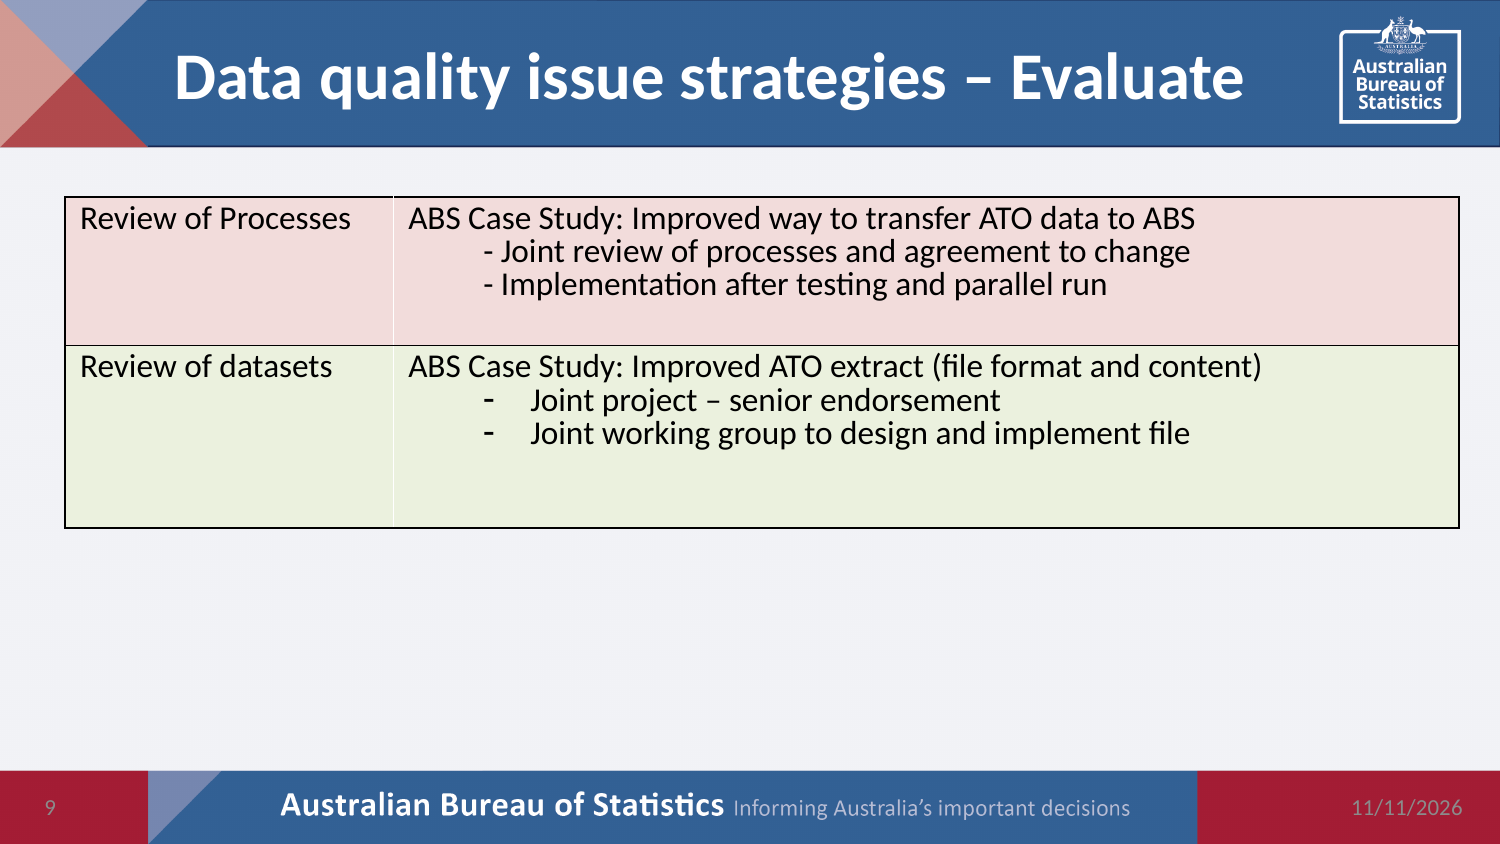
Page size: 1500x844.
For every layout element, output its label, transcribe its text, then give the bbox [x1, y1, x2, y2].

table_header ABS Case Study: Improved way to transfer ATO data to ABS - Joint review of processes and agreement to change - Implementation after testing and parallel run [394, 198, 1458, 345]
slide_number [1210, 788, 1478, 824]
table_cell Review of datasets [66, 346, 393, 527]
table_cell ABS Case Study: Improved ATO extract (file format and content) Joint project – senior endorsement Joint working group to design and implement file [394, 346, 1458, 527]
slide_number 9 [29, 788, 113, 824]
table_header Review of Processes [66, 198, 393, 345]
picture [0, 0, 1500, 844]
title Data quality issue strategies – Evaluate [159, 3, 1329, 144]
